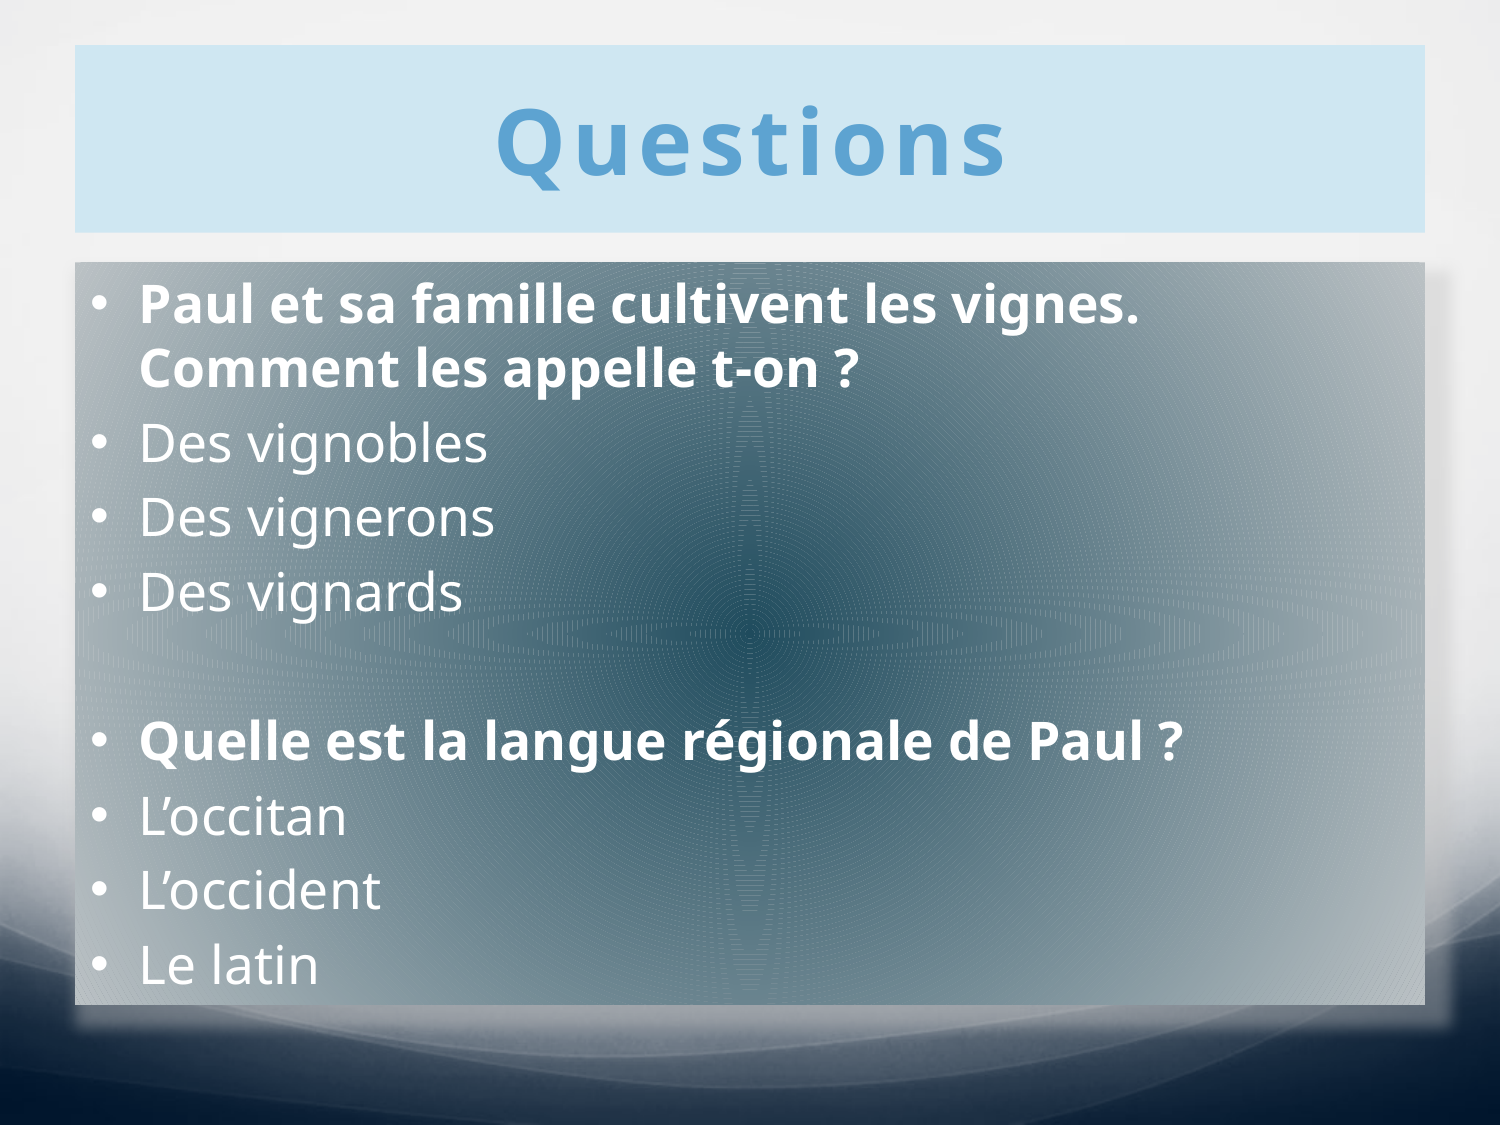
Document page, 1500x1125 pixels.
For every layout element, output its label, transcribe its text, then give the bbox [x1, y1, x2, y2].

title Questions [75, 45, 1425, 233]
list Paul et sa famille cultivent les vignes. Comment les appelle t-on ? Des vignobles Des vignerons Des vignards Quelle est la langue régionale de Paul ? L’occitan L’occident Le latin [75, 262, 1425, 1005]
